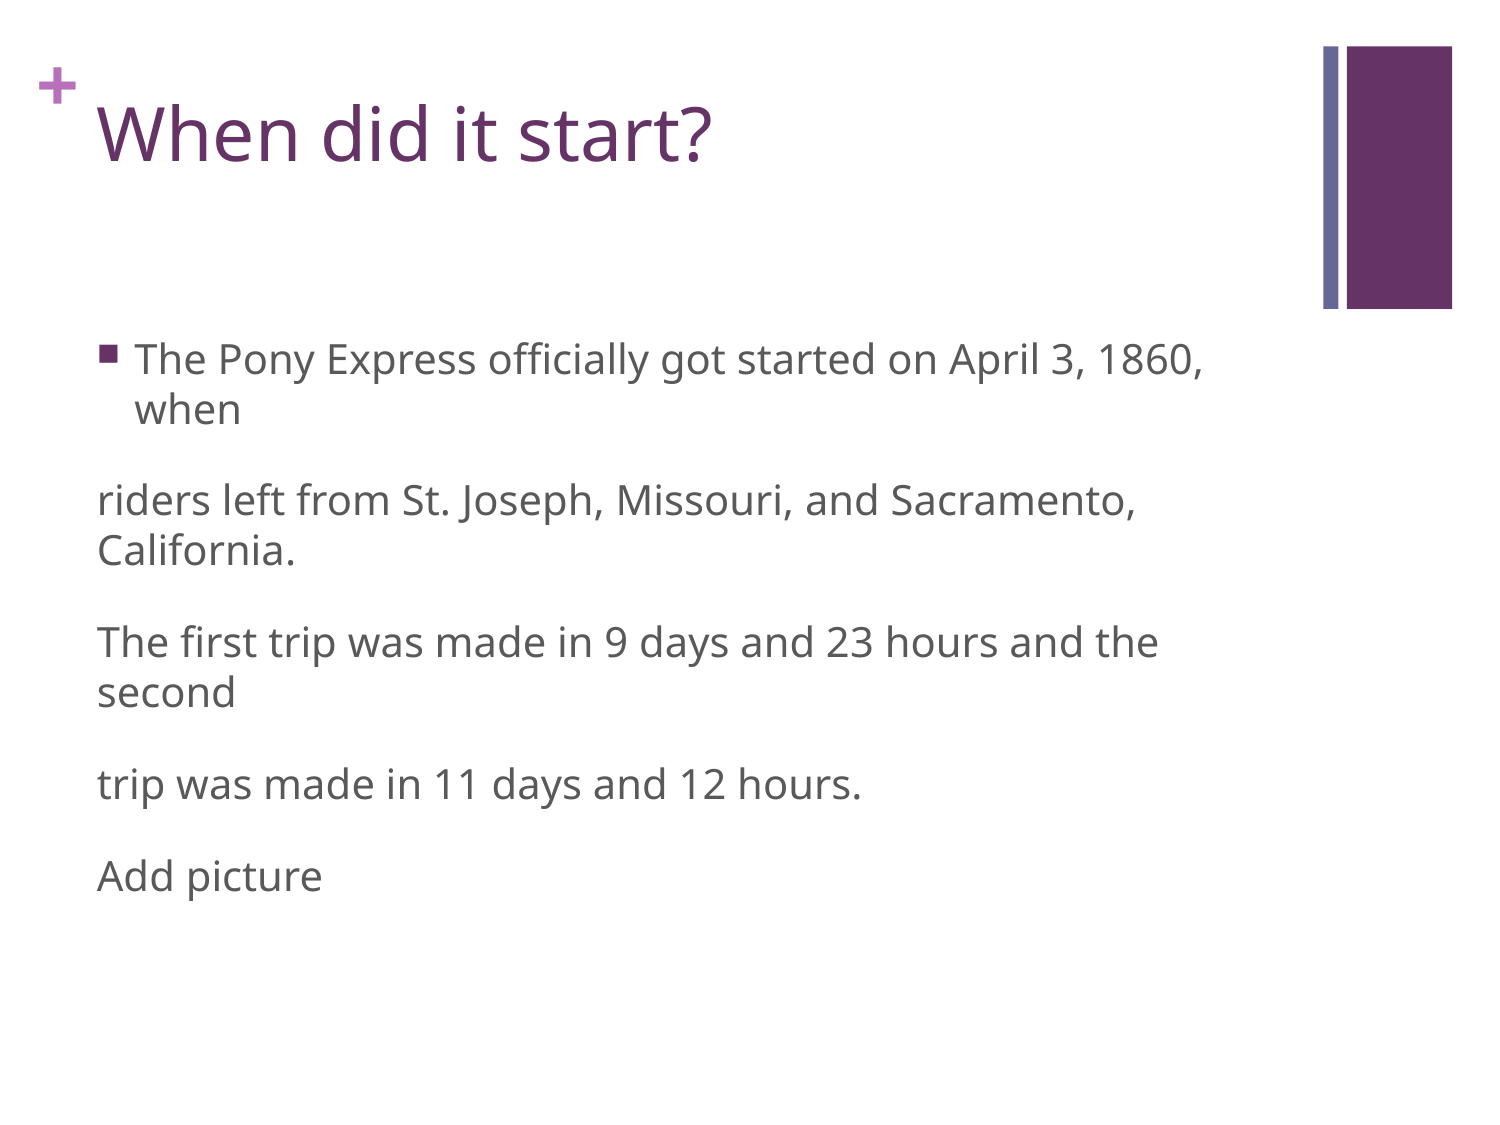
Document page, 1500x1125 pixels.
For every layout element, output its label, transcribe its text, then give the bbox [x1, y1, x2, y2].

title When did it start? [81, 79, 1322, 263]
list The Pony Express officially got started on April 3, 1860, when riders left from St. Joseph, Missouri, and Sacramento, California. The first trip was made in 9 days and 23 hours and the second trip was made in 11 days and 12 hours. Add picture [81, 324, 1322, 1005]
